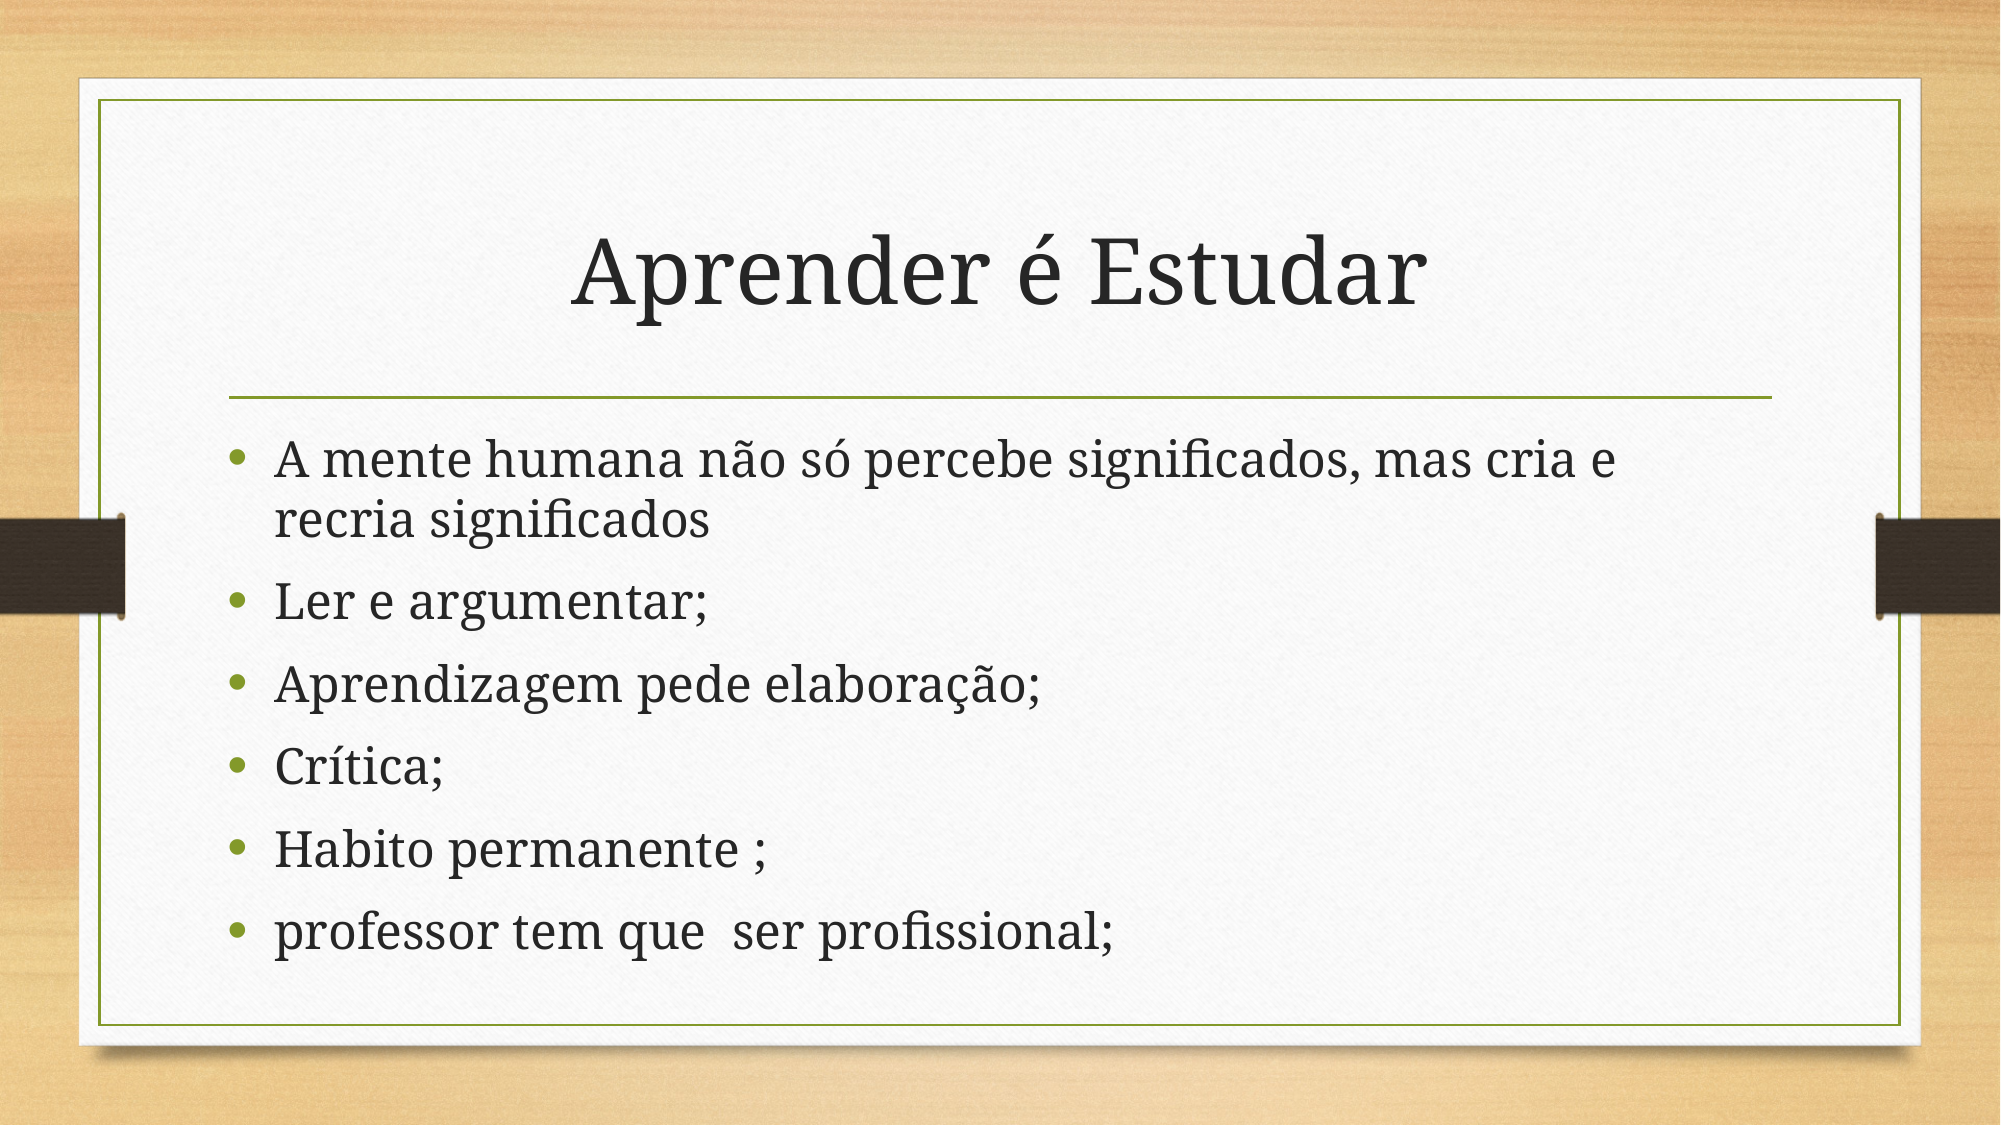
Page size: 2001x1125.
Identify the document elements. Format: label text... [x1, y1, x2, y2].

title Aprender é Estudar [212, 161, 1788, 375]
picture [0, 0, 2001, 1125]
list A mente humana não só percebe significados, mas cria e recria significados Ler e argumentar; Aprendizagem pede elaboração; Crítica; Habito permanente ; professor tem que ser profissional; [212, 419, 1788, 964]
